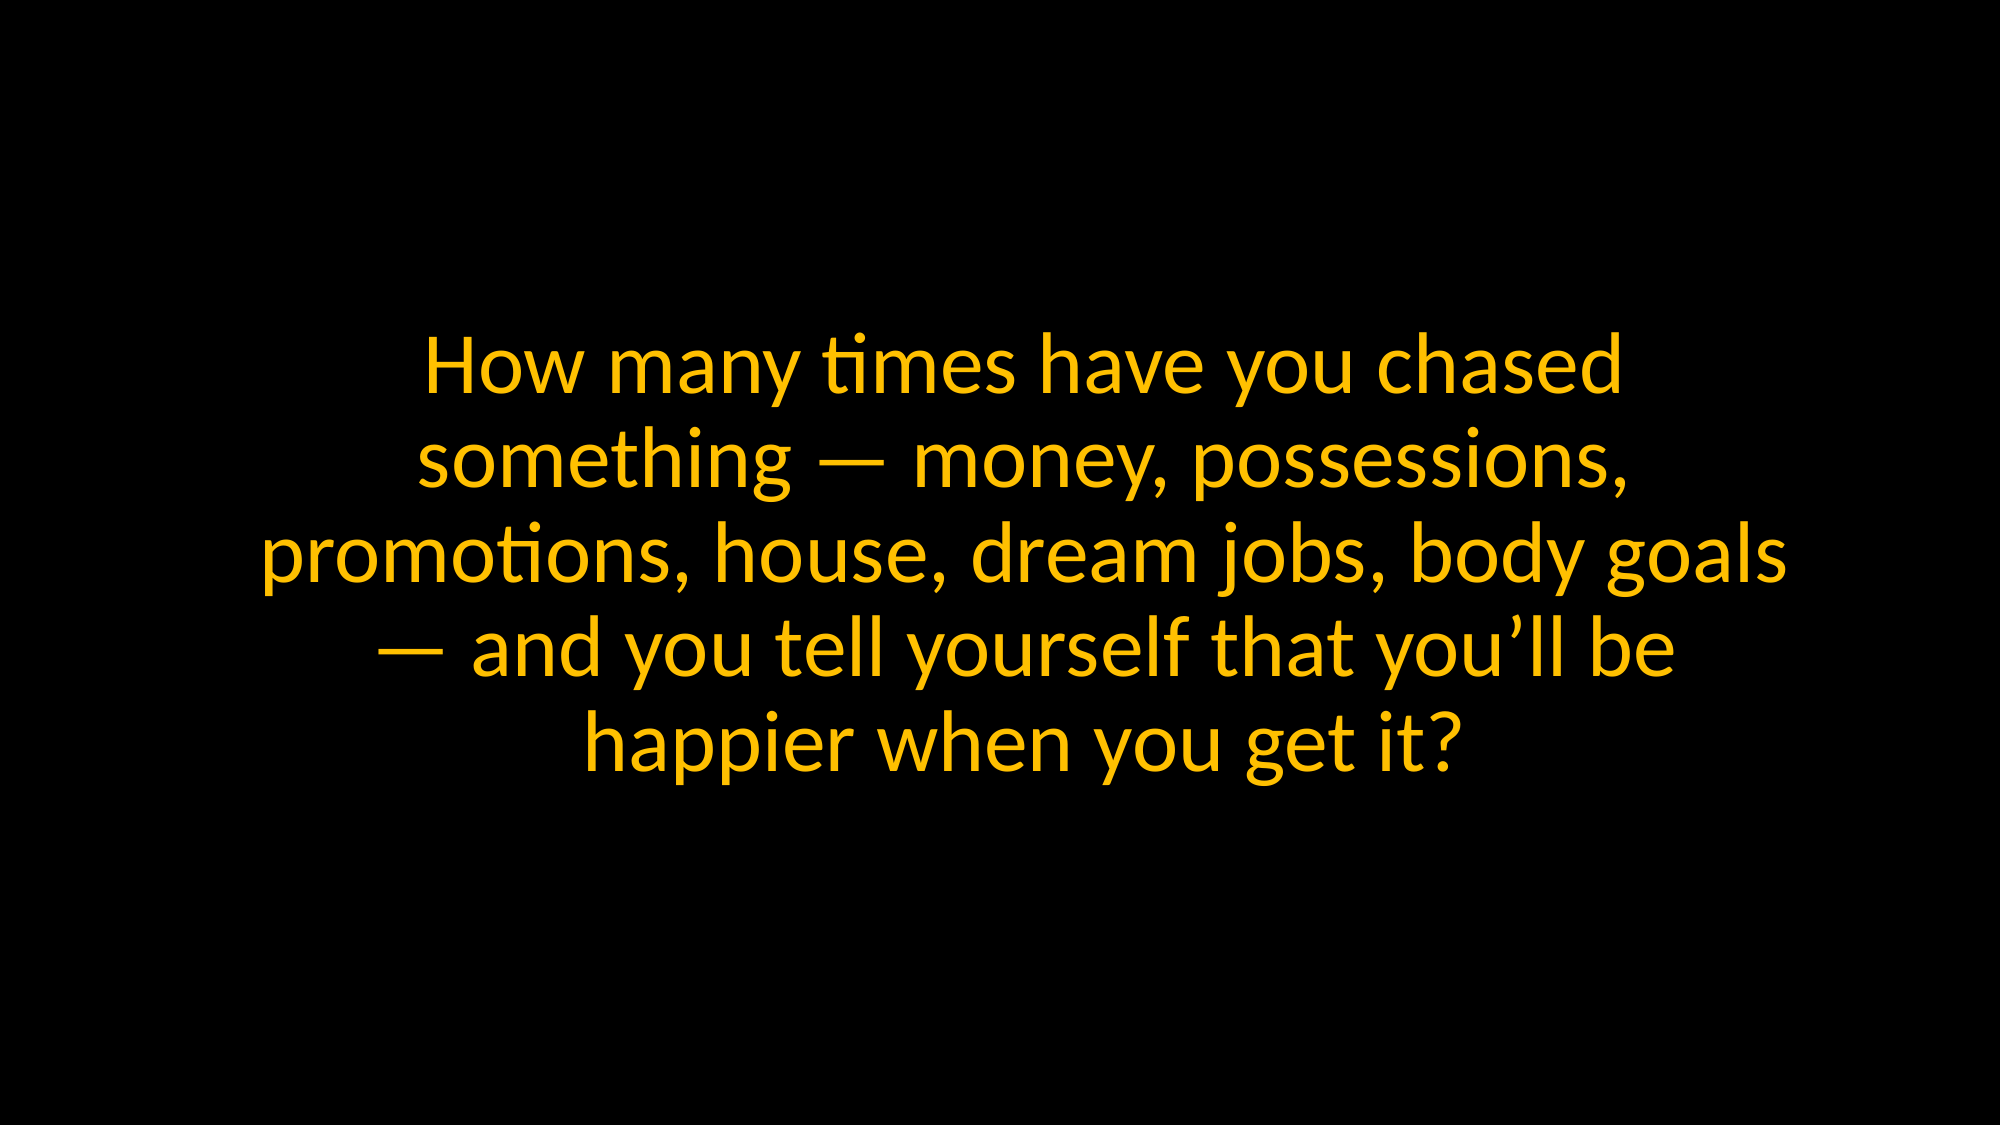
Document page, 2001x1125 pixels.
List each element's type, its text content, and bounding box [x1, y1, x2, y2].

list How many times have you chased something — money, possessions, promotions, house, dream jobs, body goals — and you tell yourself that you’ll be happier when you get it? [227, 309, 1823, 457]
